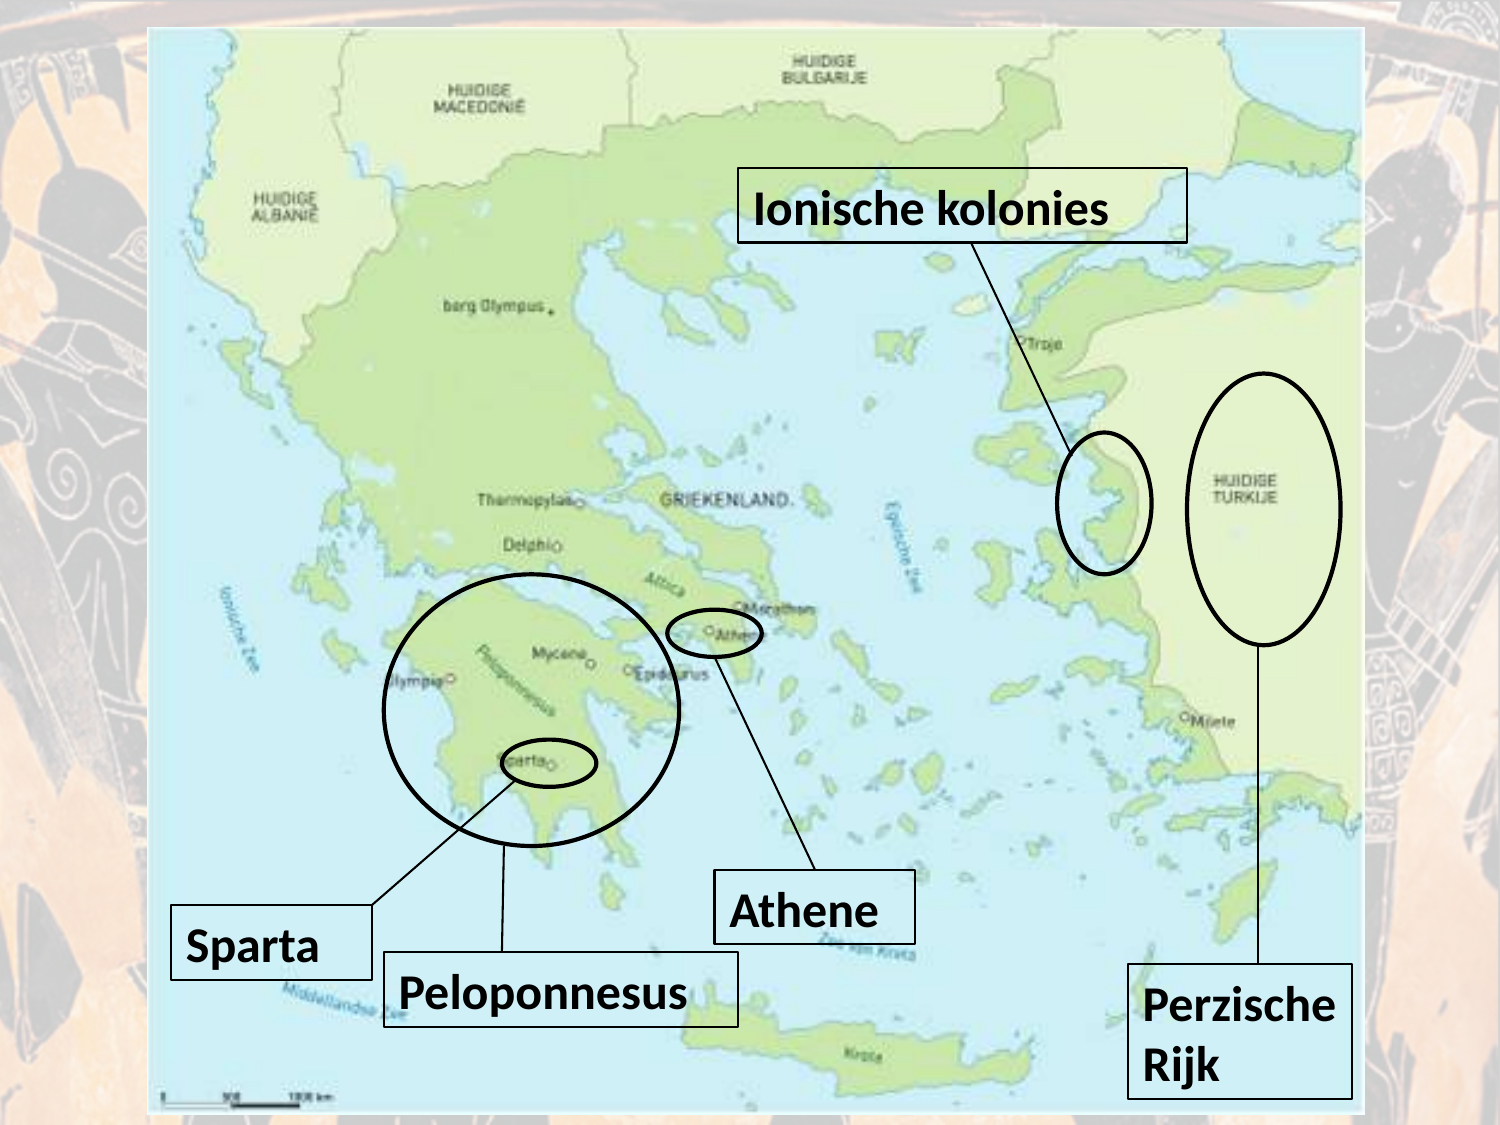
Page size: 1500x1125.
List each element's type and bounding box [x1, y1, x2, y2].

picture [147, 26, 1365, 1115]
text_box [971, 243, 1072, 457]
text_box [501, 845, 505, 953]
text_box [714, 656, 816, 870]
text_box [371, 779, 516, 906]
